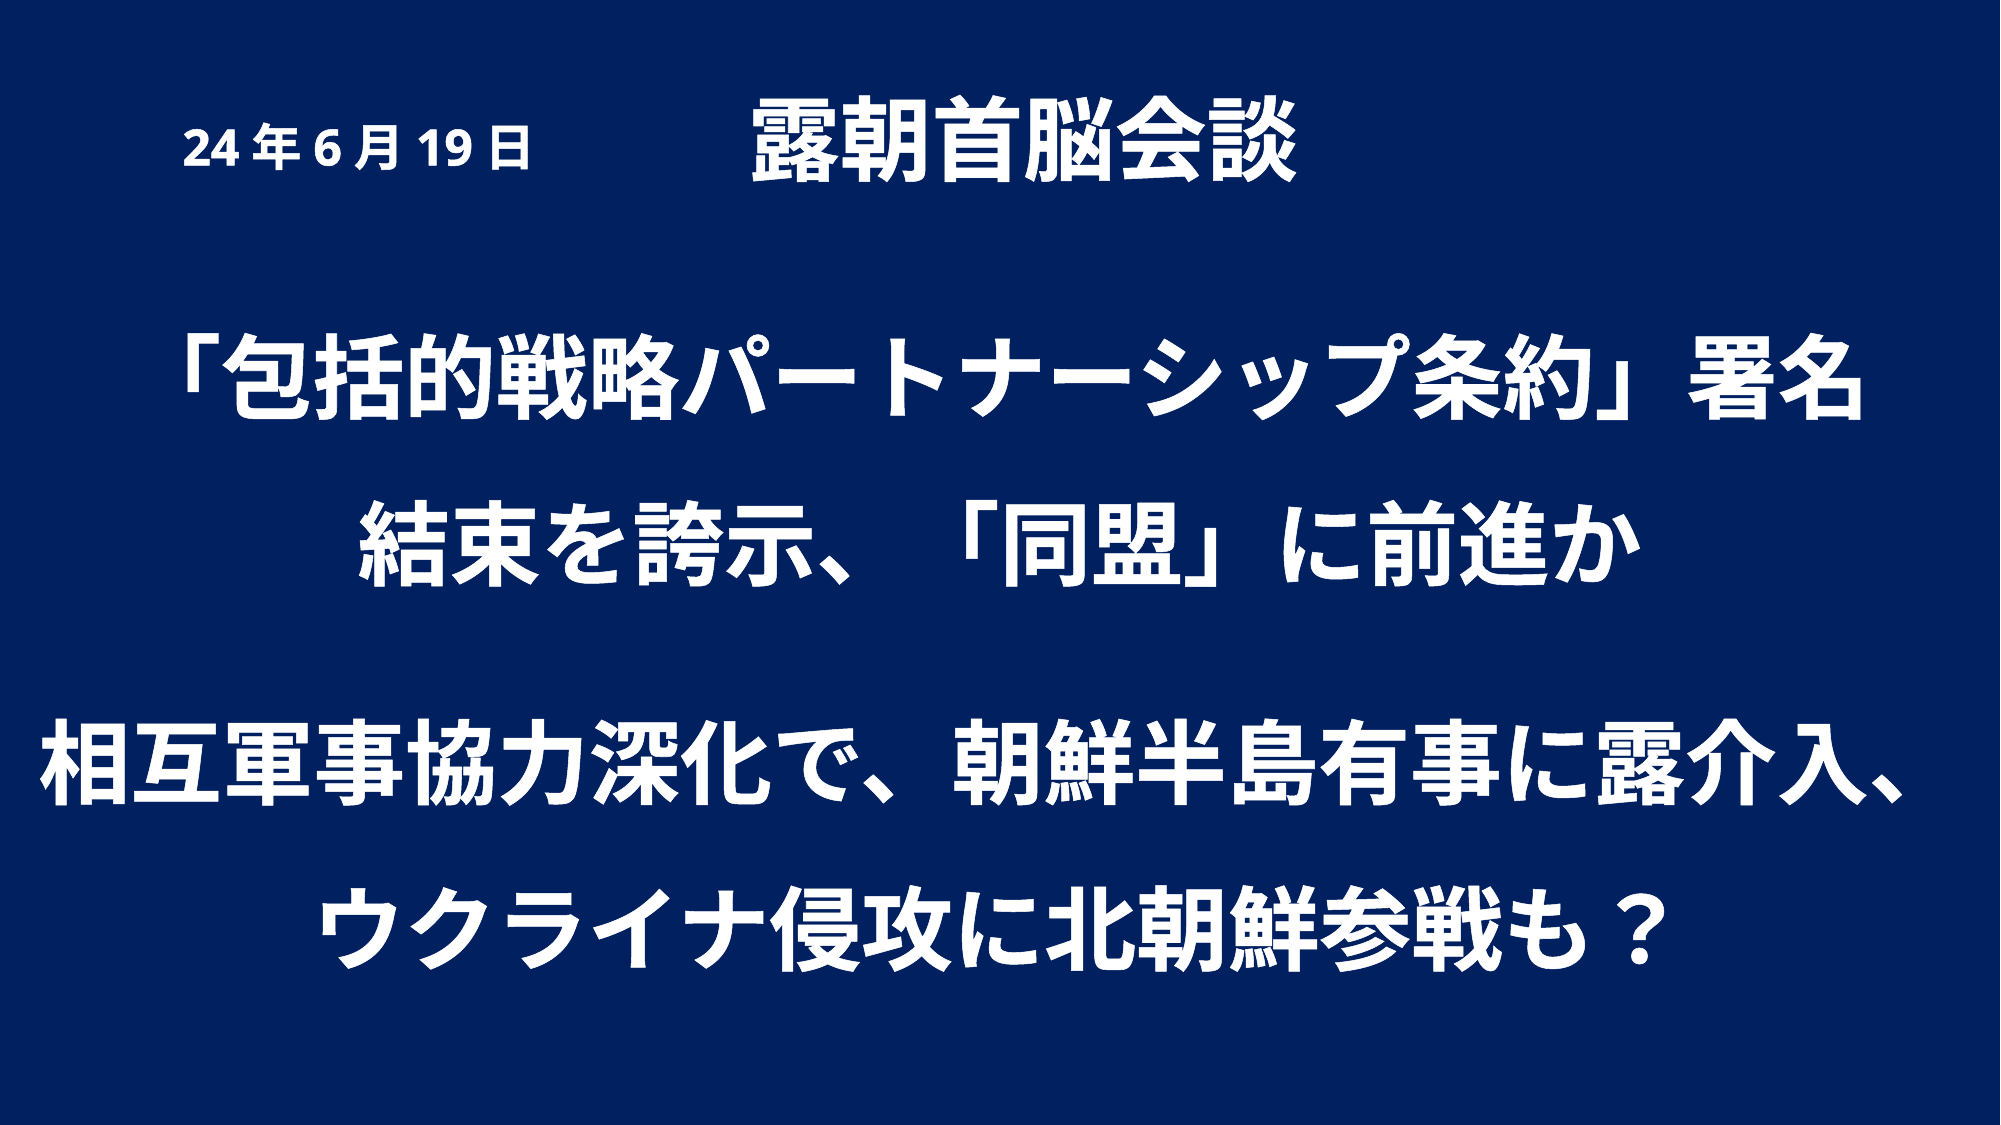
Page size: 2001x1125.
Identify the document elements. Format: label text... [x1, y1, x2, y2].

text_box 24年6月19日 [167, 0, 550, 176]
text_box 「包括的戦略パートナーシップ条約」署名 結束を誇示、「同盟」に前進か 相互軍事協力深化で、朝鮮半島有事に露介入、 ウクライナ侵攻に北朝鮮参戦も？ [23, 251, 1977, 982]
text_box 露朝首脳会談 [733, 13, 1314, 192]
